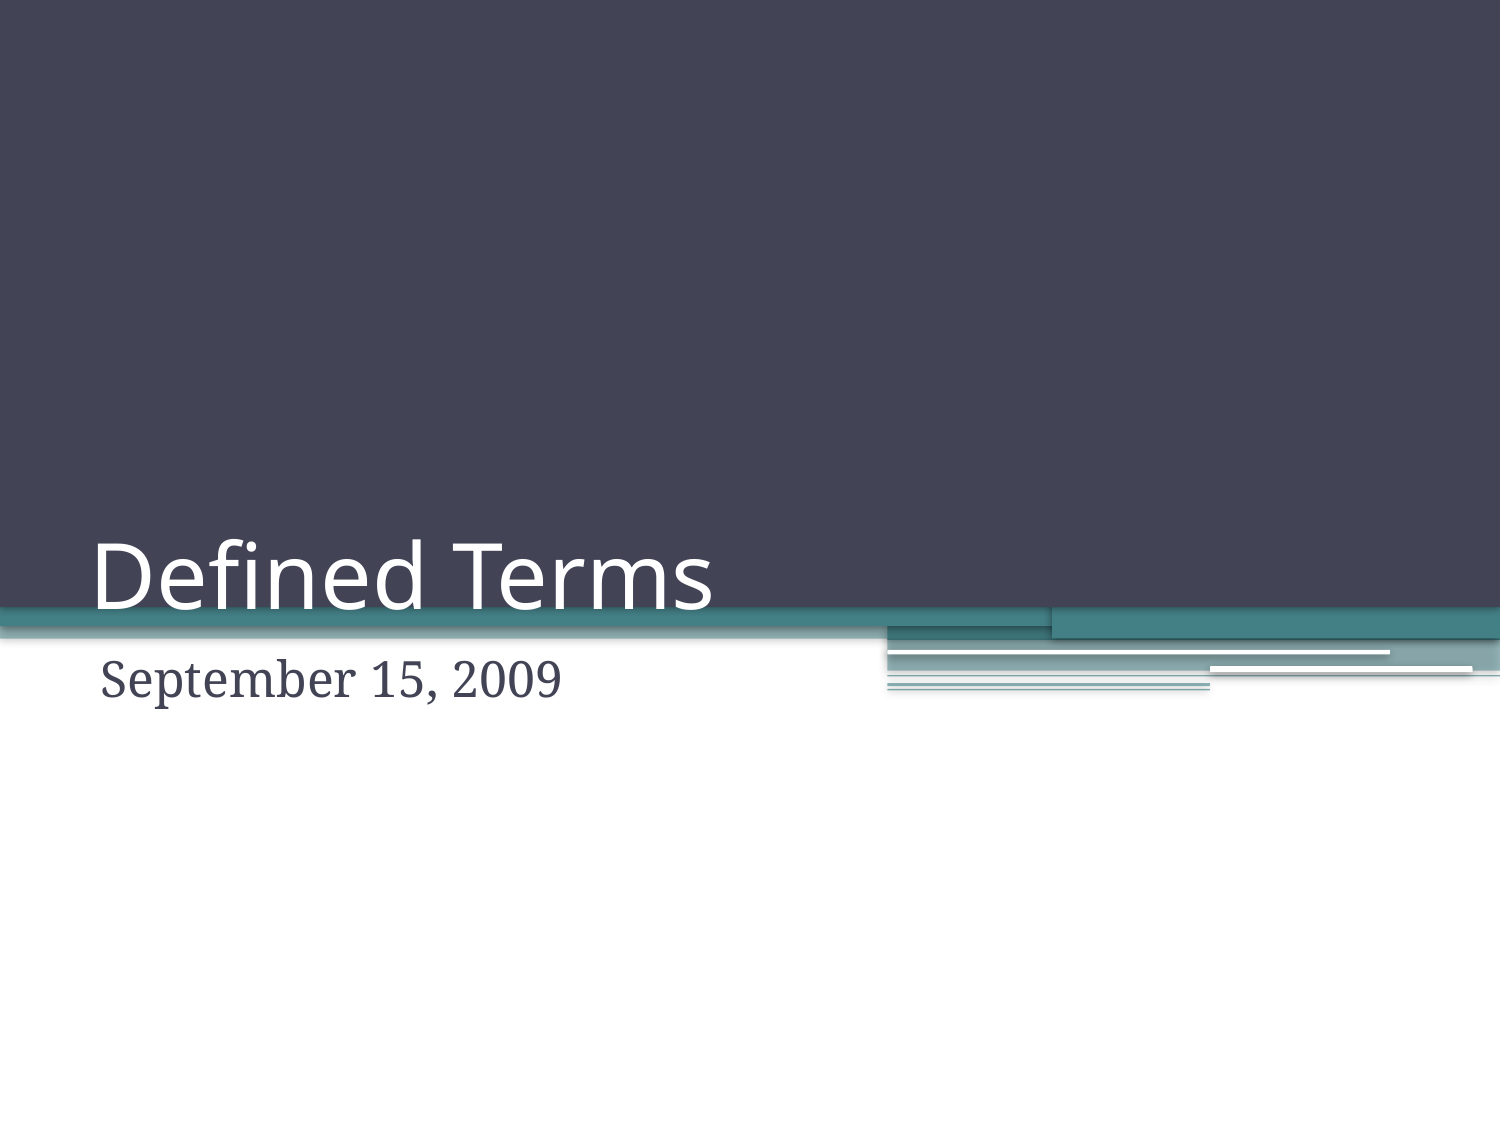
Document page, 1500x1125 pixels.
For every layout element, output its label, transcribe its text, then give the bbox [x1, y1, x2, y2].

title Defined Terms [75, 394, 1463, 636]
subtitle September 15, 2009 [75, 639, 888, 928]
